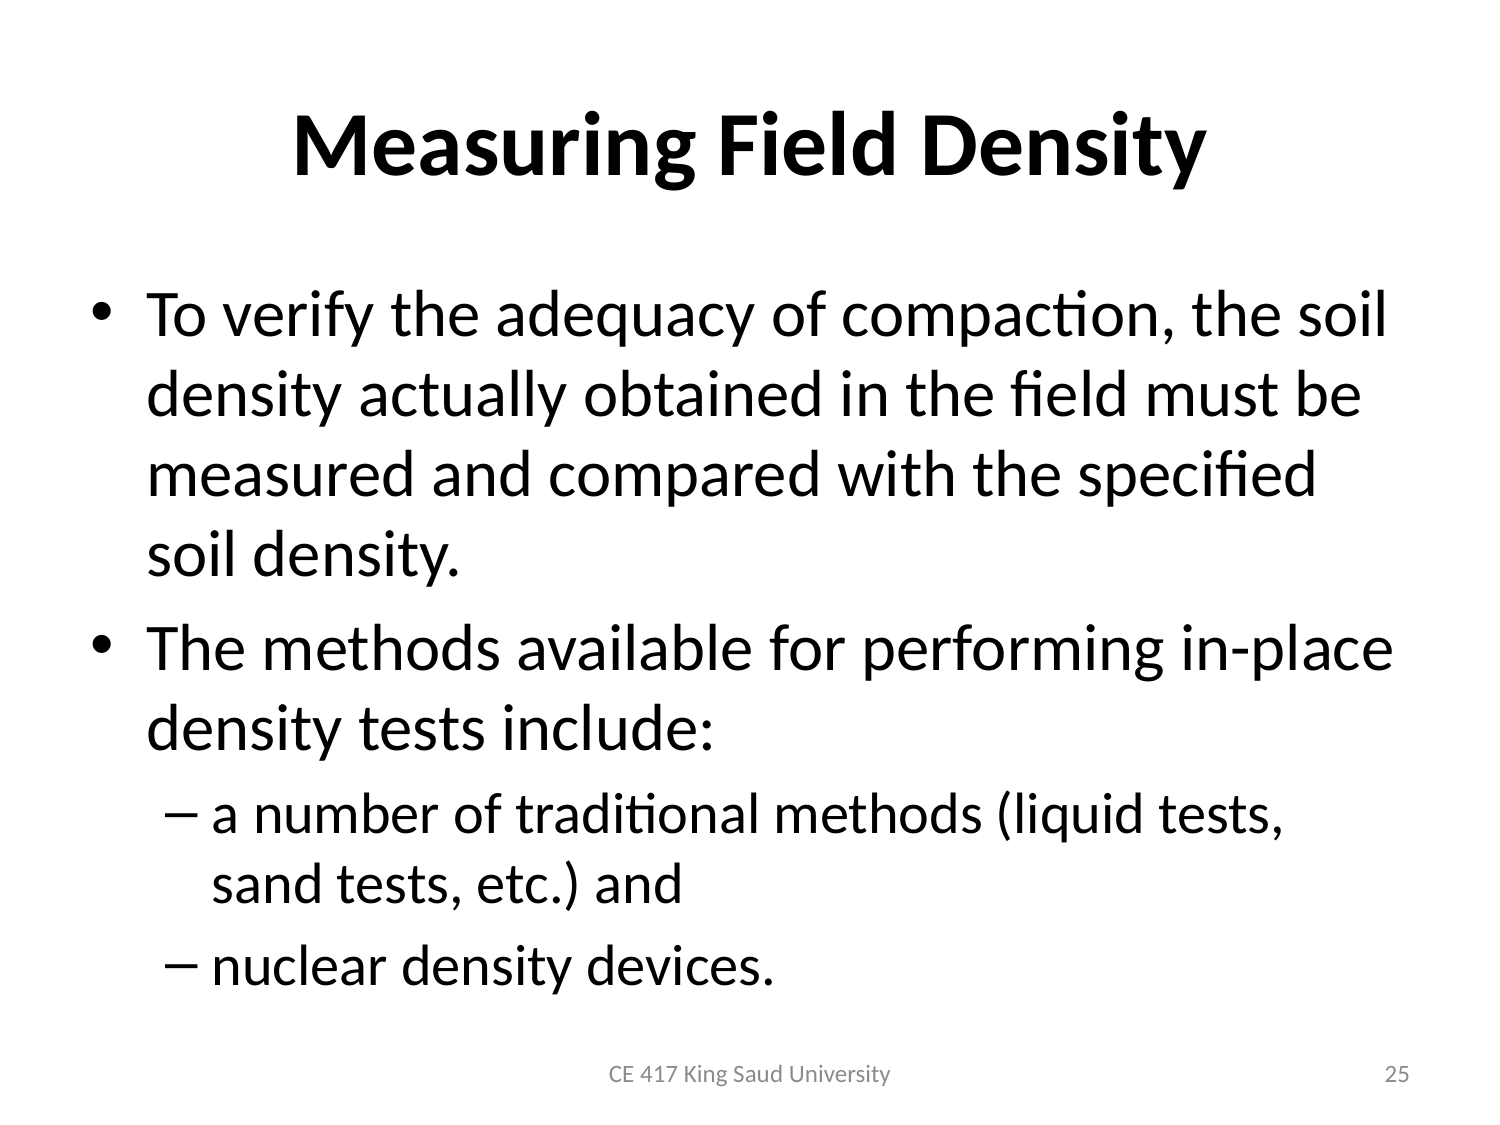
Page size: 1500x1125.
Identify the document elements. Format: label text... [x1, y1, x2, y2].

slide_number 25 [1074, 1042, 1425, 1103]
title Measuring Field Density [75, 45, 1425, 233]
list To verify the adequacy of compaction, the soil density actually obtained in the field must be measured and compared with the specified soil density. The methods available for performing in-place density tests include: a number of traditional methods (liquid tests, sand tests, etc.) and nuclear density devices. [75, 262, 1425, 1005]
footer CE 417 King Saud University [512, 1042, 988, 1103]
